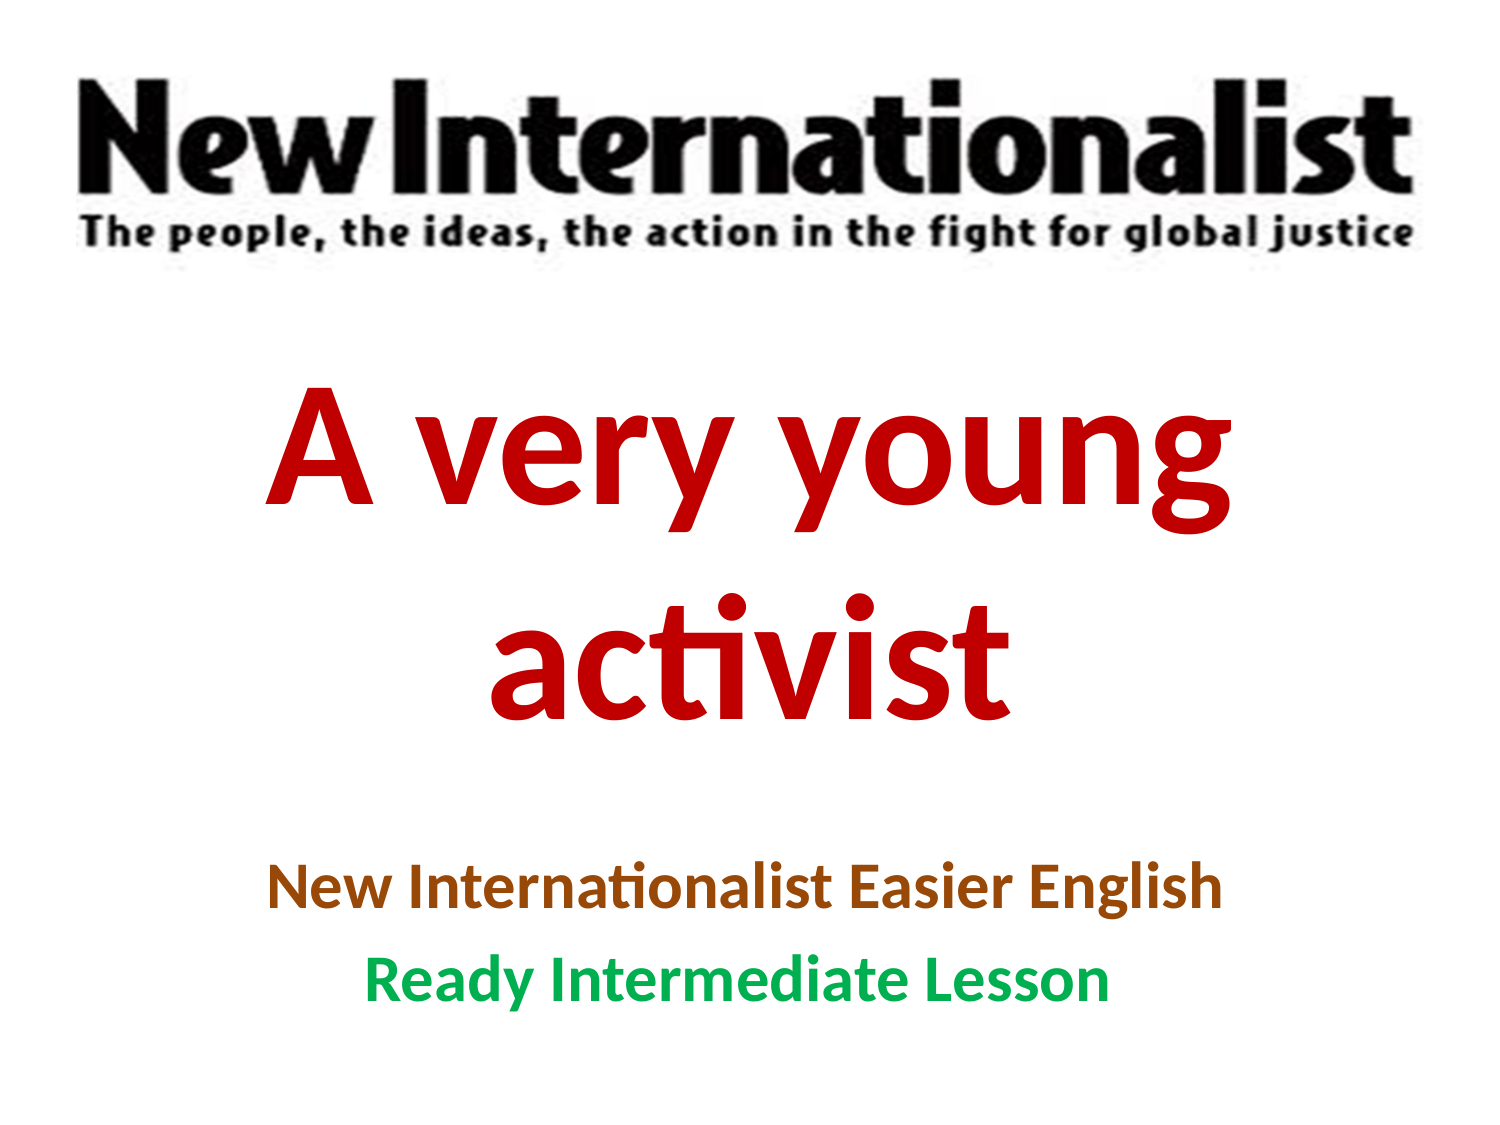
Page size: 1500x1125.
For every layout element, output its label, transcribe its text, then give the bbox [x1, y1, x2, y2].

subtitle New Internationalist Easier English Ready Intermediate Lesson [53, 834, 1424, 1035]
picture [76, 56, 1458, 293]
title A very young activist [17, 338, 1483, 743]
